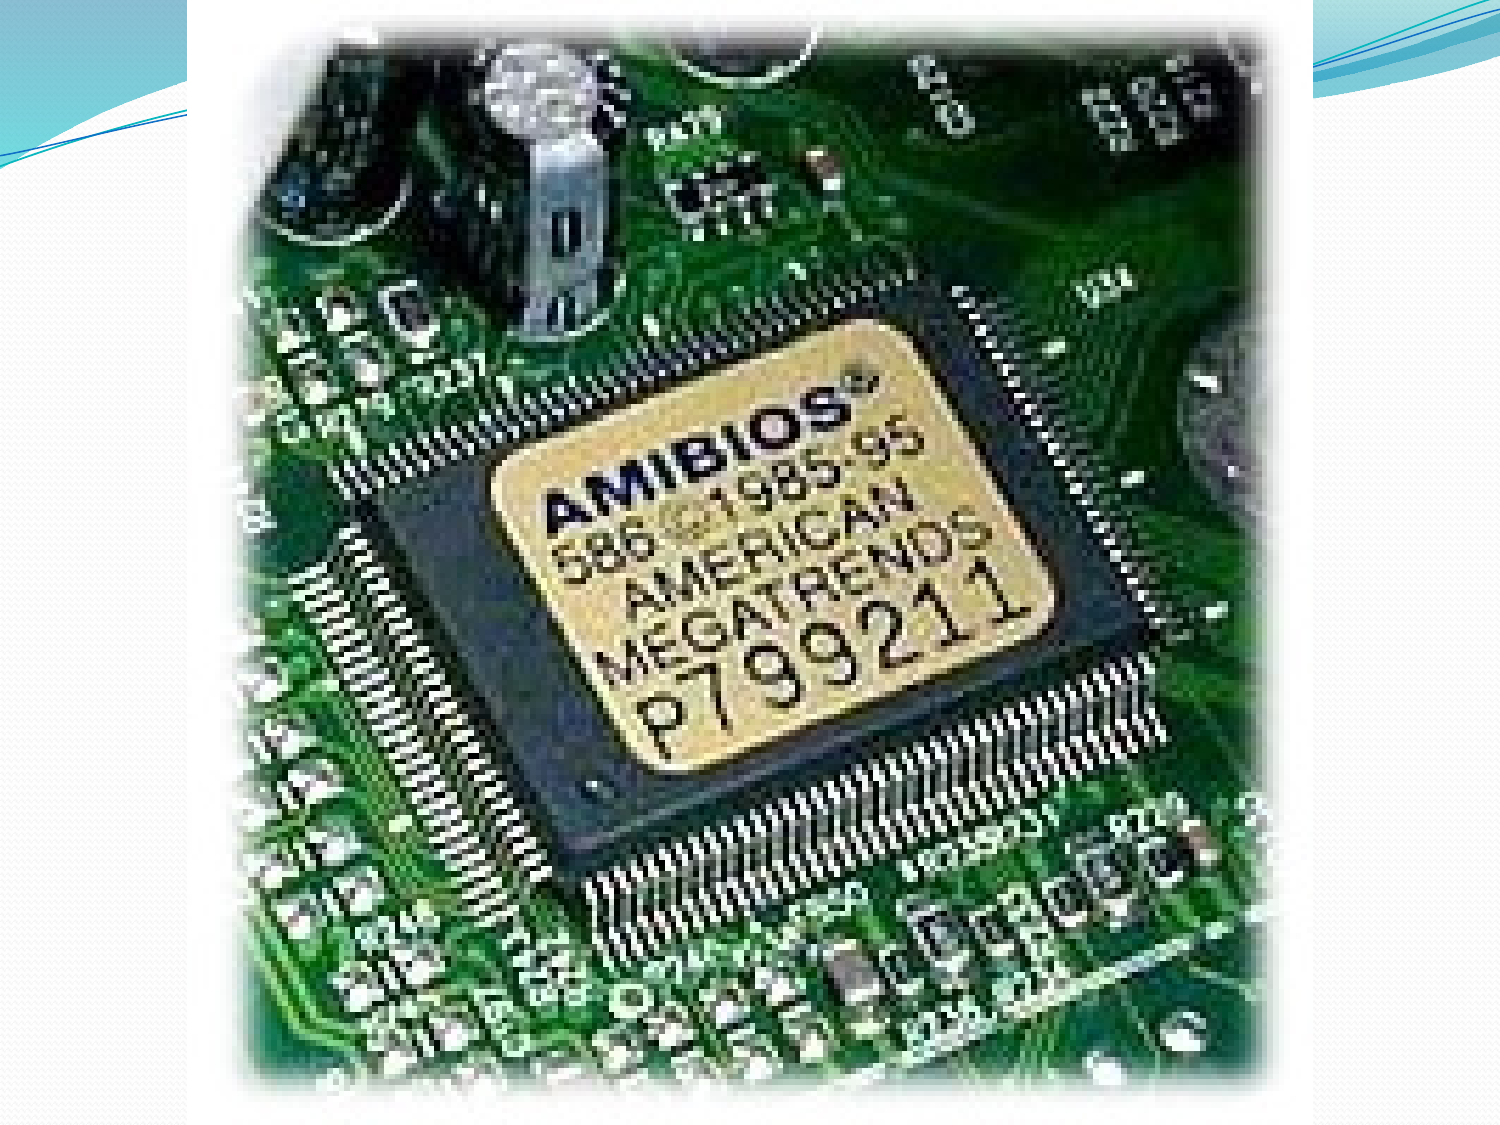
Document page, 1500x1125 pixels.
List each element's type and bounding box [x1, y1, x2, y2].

picture [187, 0, 1313, 1125]
